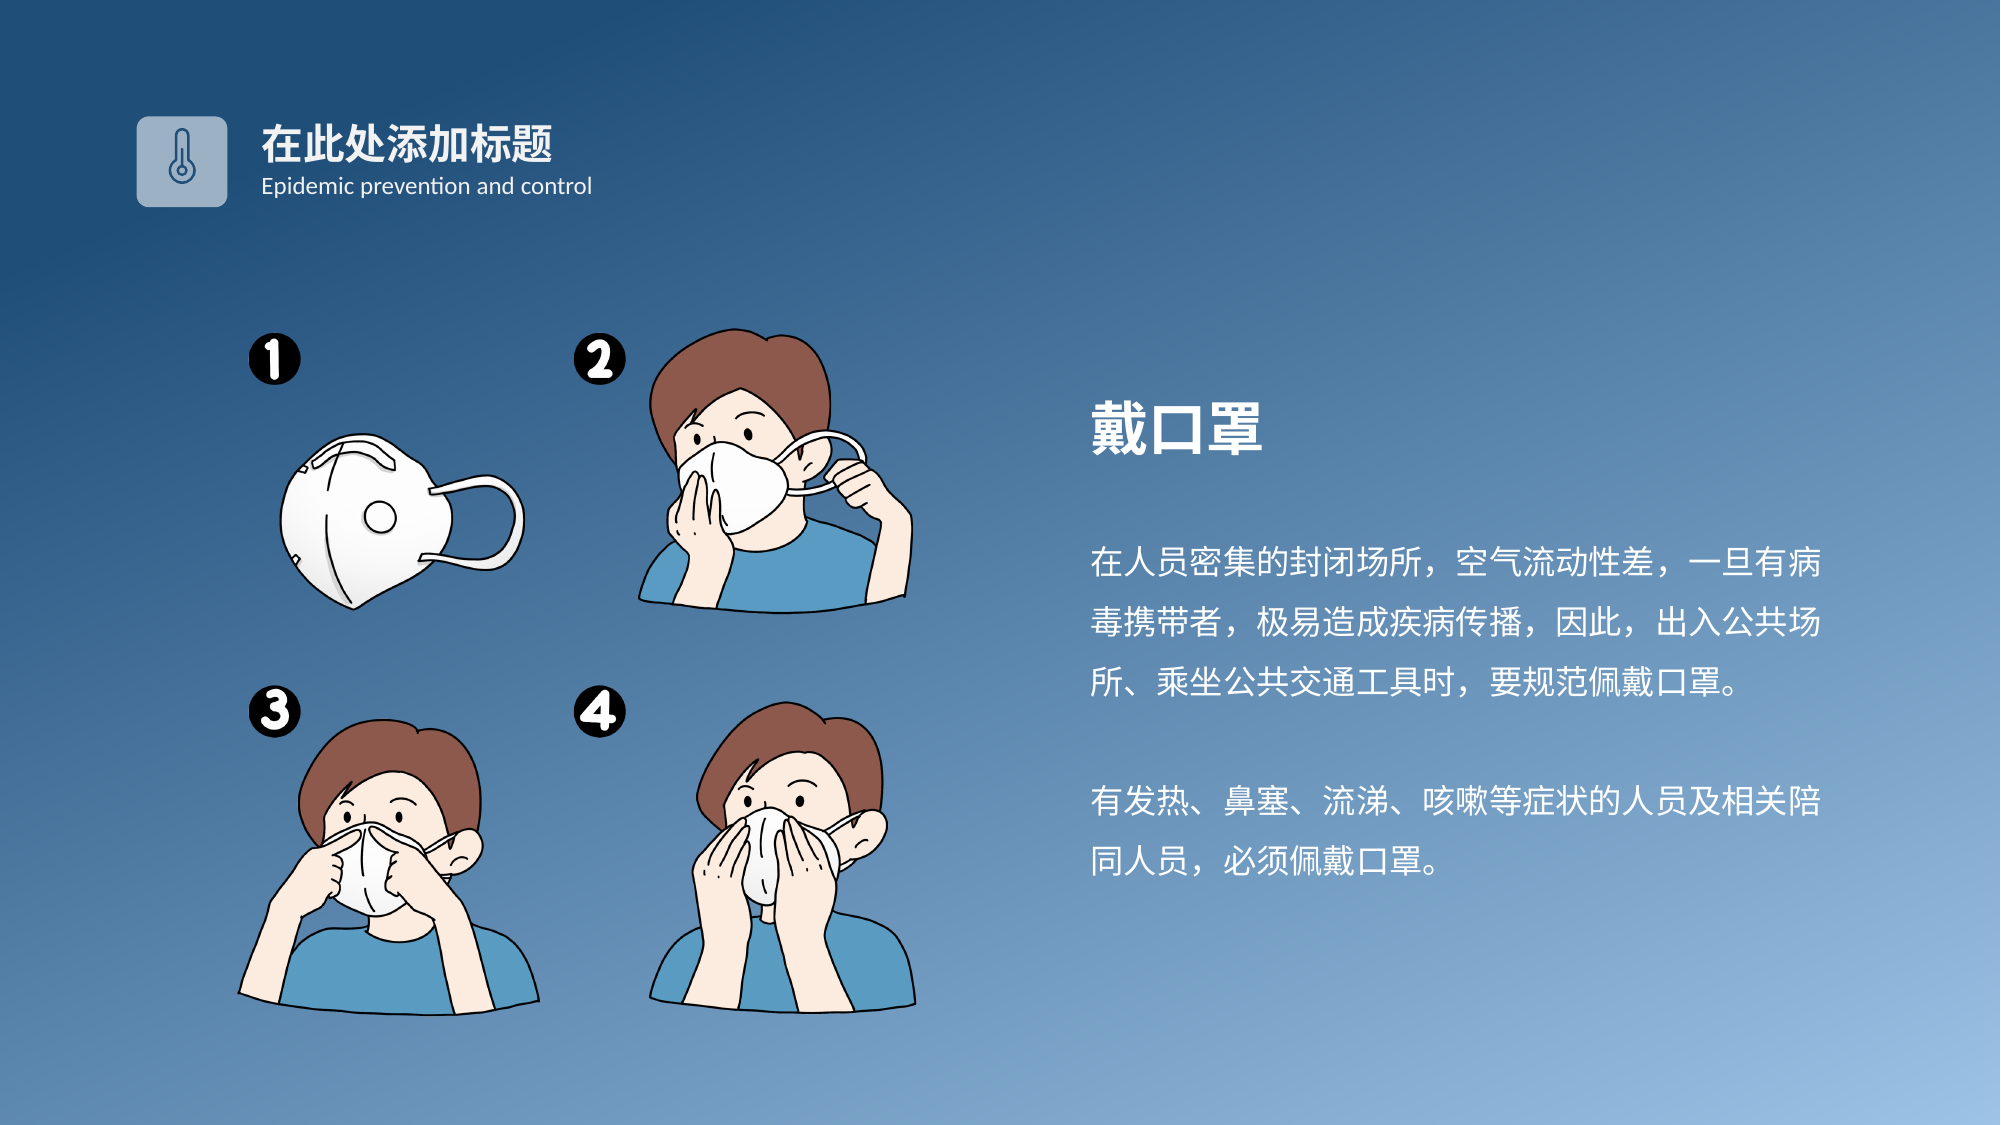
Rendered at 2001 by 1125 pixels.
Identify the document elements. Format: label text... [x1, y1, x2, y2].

text_box [135, 115, 229, 209]
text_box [168, 127, 196, 184]
text_box 在此处添加标题 [246, 110, 743, 162]
text_box Epidemic prevention and control [246, 162, 743, 207]
picture [205, 292, 954, 1041]
text_box 戴口罩 [1075, 384, 1577, 470]
text_box 在人员密集的封闭场所，空气流动性差，一旦有病毒携带者，极易造成疾病传播，因此，出入公共场所、乘坐公共交通工具时，要规范佩戴口罩。 有发热、鼻塞、流涕、咳嗽等症状的人员及相关陪同人员，必须佩戴口罩。 [1075, 513, 1838, 888]
